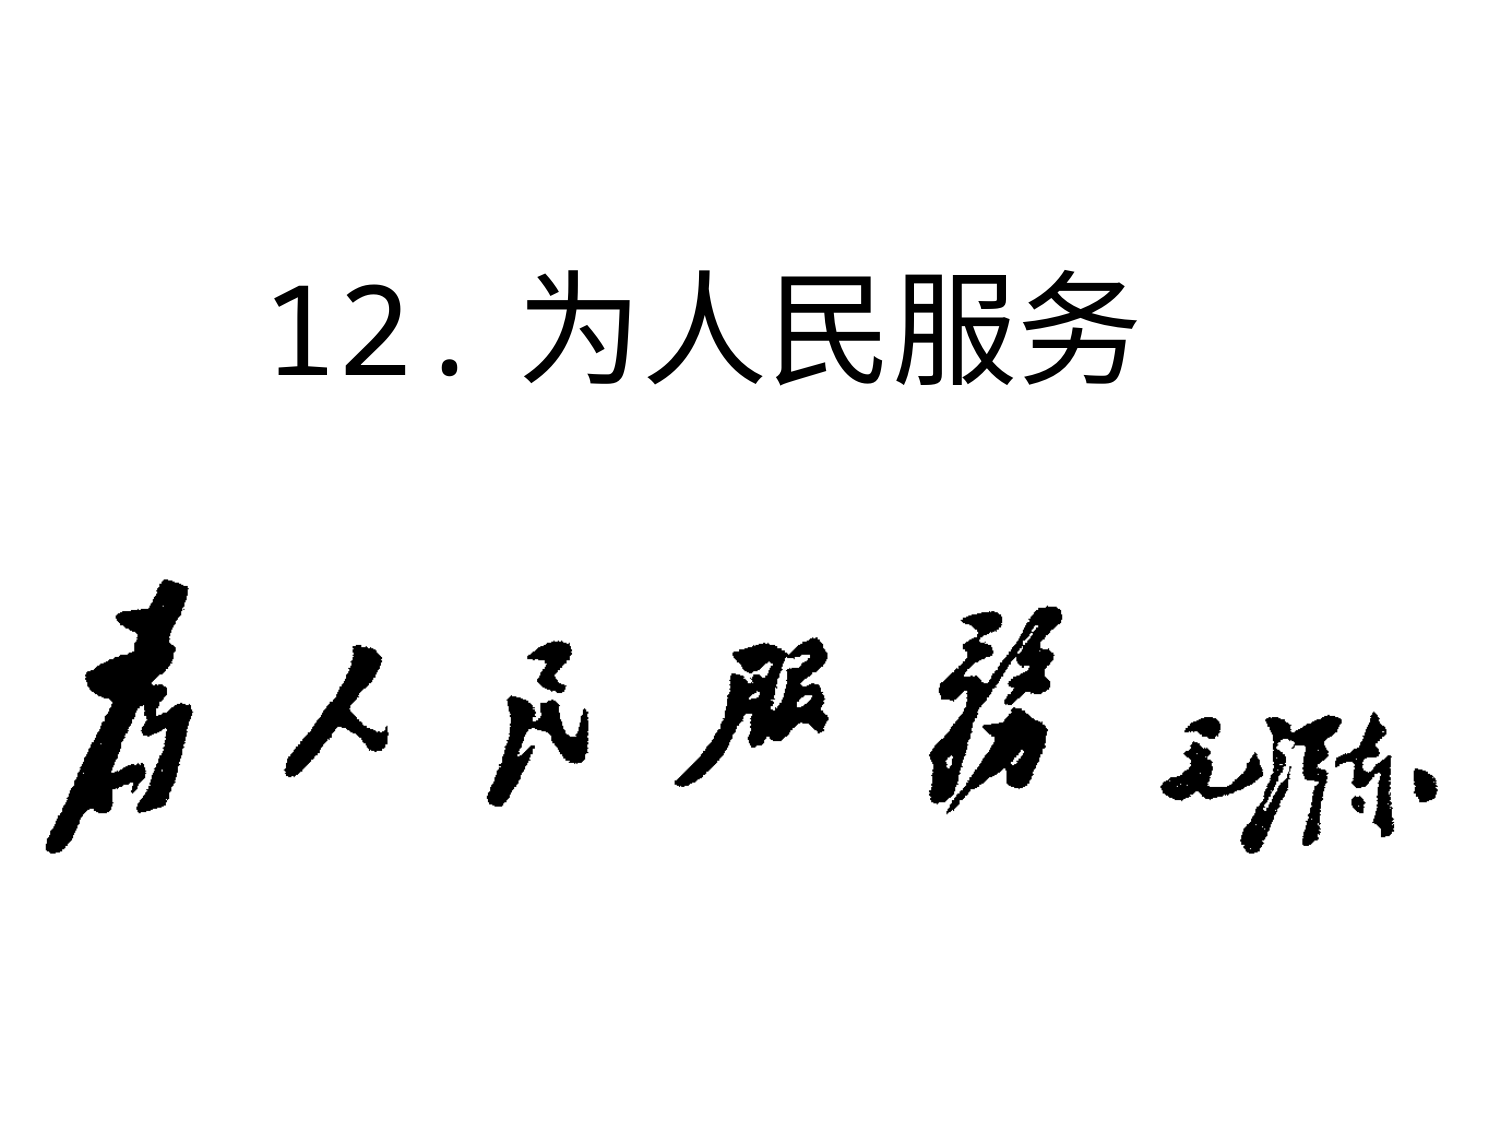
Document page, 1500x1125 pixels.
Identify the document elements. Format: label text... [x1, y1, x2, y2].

picture [0, 515, 1476, 917]
text_box 12.为人民服务 [135, 243, 1270, 409]
